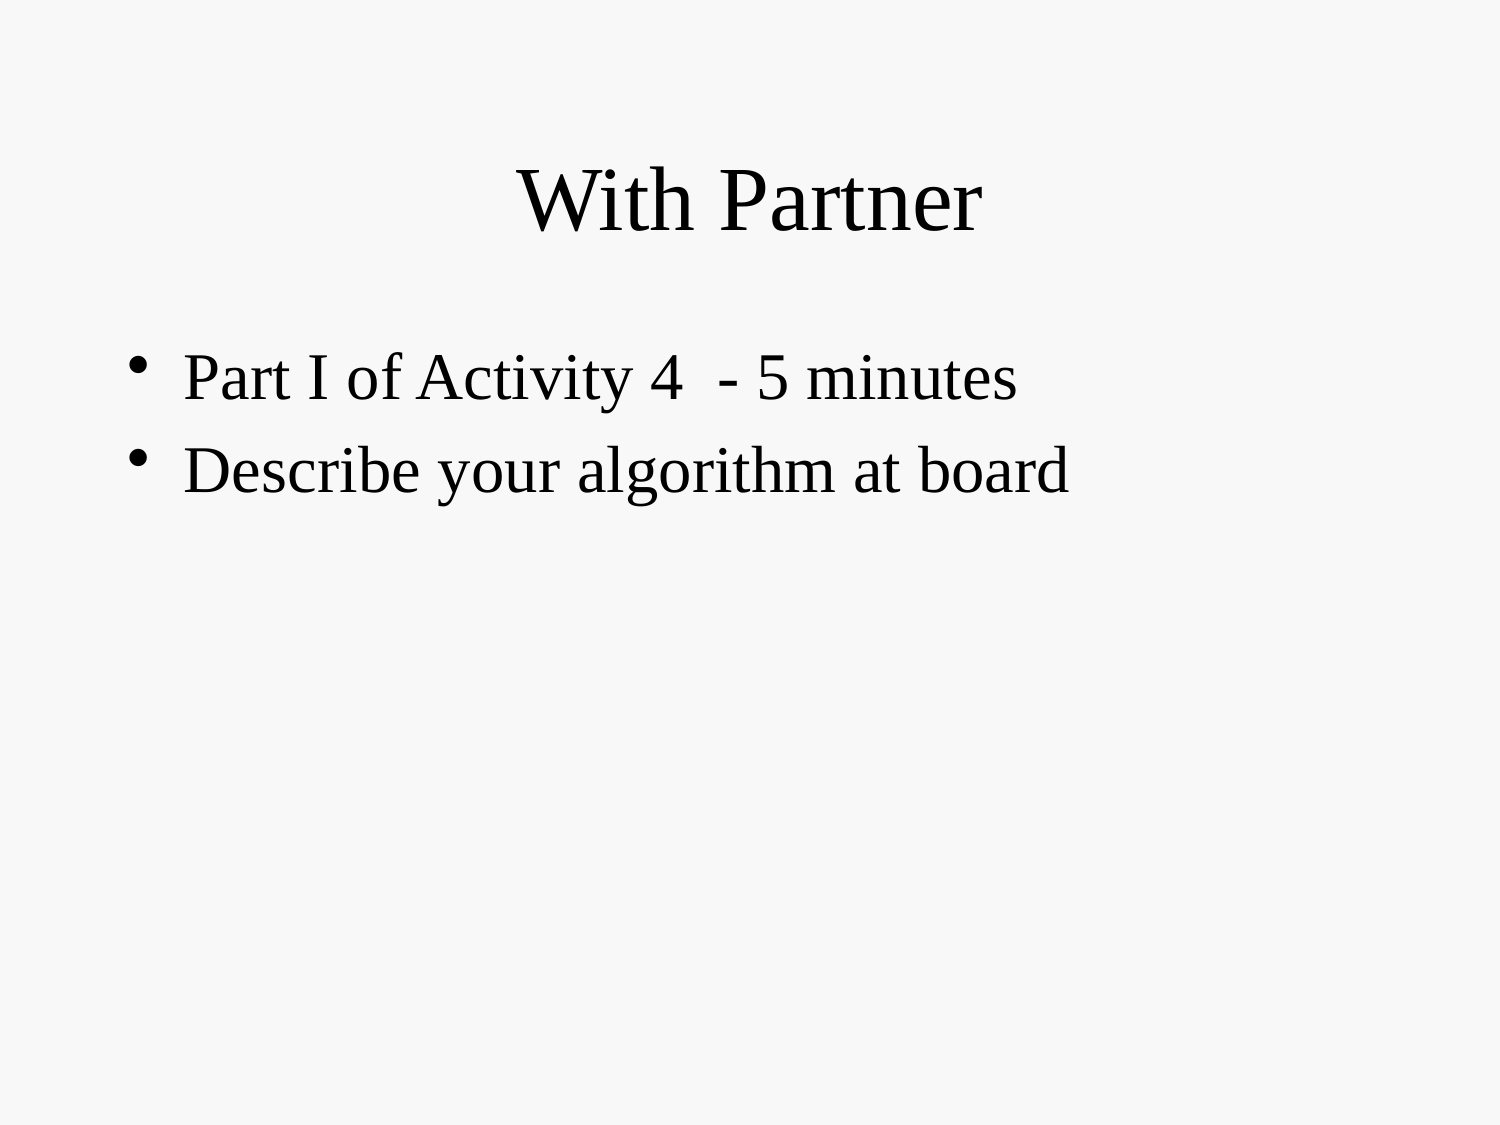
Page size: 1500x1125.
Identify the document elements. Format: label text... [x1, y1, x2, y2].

title With Partner [112, 99, 1388, 288]
list Part I of Activity 4 - 5 minutes Describe your algorithm at board [112, 324, 1388, 1001]
